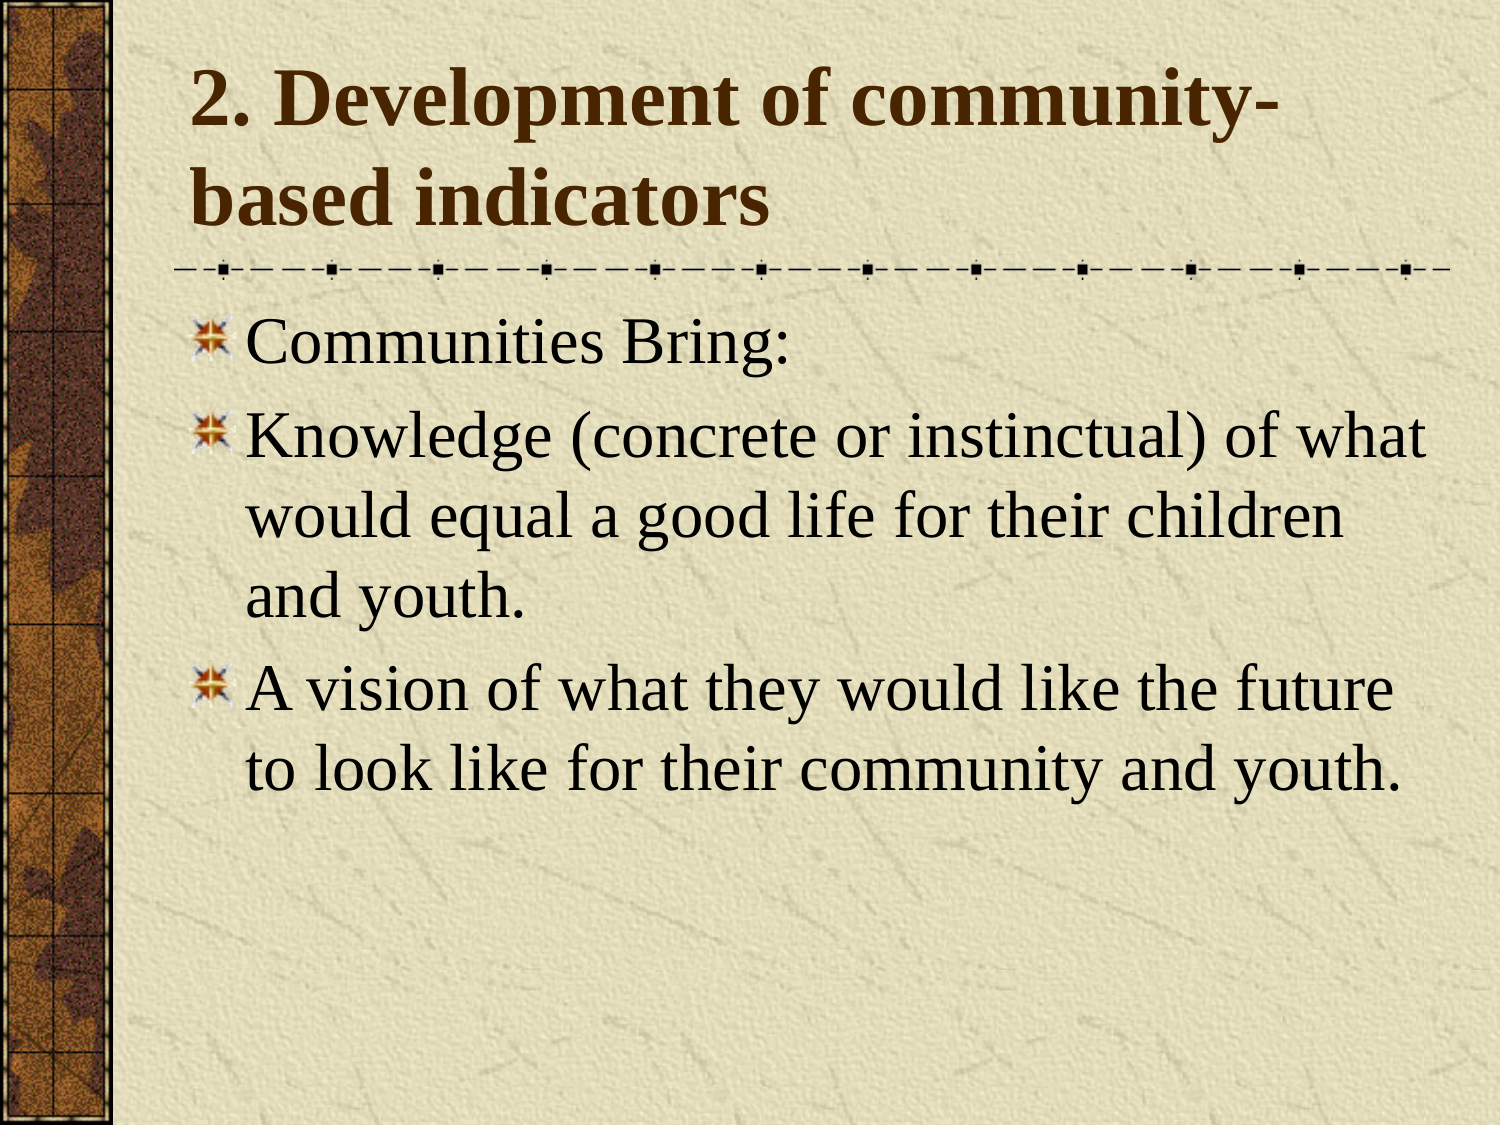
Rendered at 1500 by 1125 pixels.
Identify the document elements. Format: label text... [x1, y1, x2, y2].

title 2. Development of community-based indicators [174, 62, 1451, 251]
list Communities Bring: Knowledge (concrete or instinctual) of what would equal a good life for their children and youth. A vision of what they would like the future to look like for their community and youth. [173, 289, 1449, 965]
picture [0, 0, 1500, 1125]
